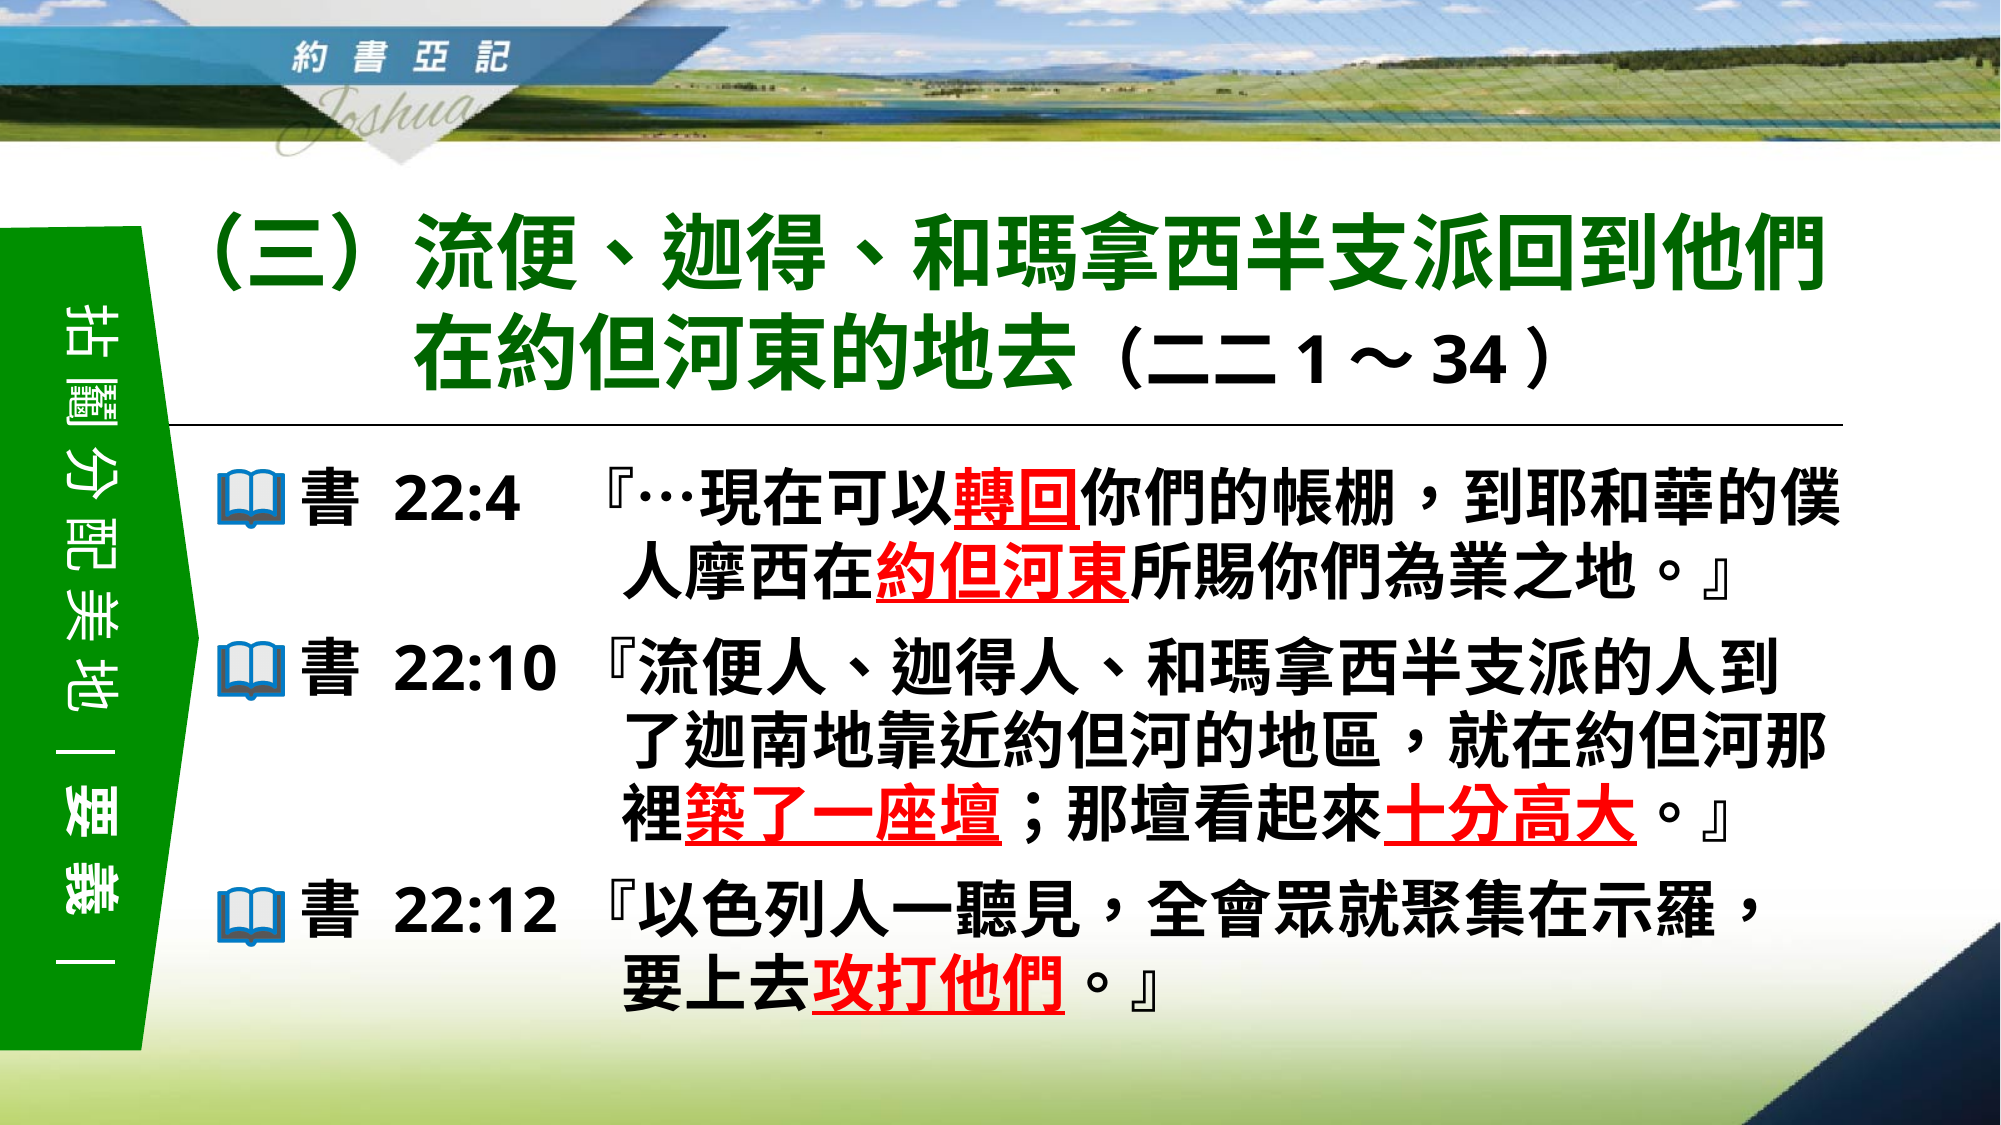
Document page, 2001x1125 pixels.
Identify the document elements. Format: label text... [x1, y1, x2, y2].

text_box 書 22:10『流便人、迦得人、和瑪拿西半支派的人到了迦南地靠近約但河的地區，就在約但河那裡築了一座壇；那壇看起來十分高大。』 [284, 621, 1856, 857]
text_box （三）流便、迦得、和瑪拿西半支派回到他們在約但河東的地去（二二1～34） [147, 192, 1875, 408]
text_box 書 22:12『以色列人一聽見，全會眾就聚集在示羅，要上去攻打他們。』 [284, 864, 1843, 1026]
text_box [0, 224, 200, 1052]
picture [0, 0, 2001, 1125]
text_box 拈鬮分配美地 要義 [36, 288, 135, 1013]
text_box 書 22:4 『…現在可以轉回你們的帳棚，到耶和華的僕人摩西在約但河東所賜你們為業之地。』 [284, 452, 1875, 614]
